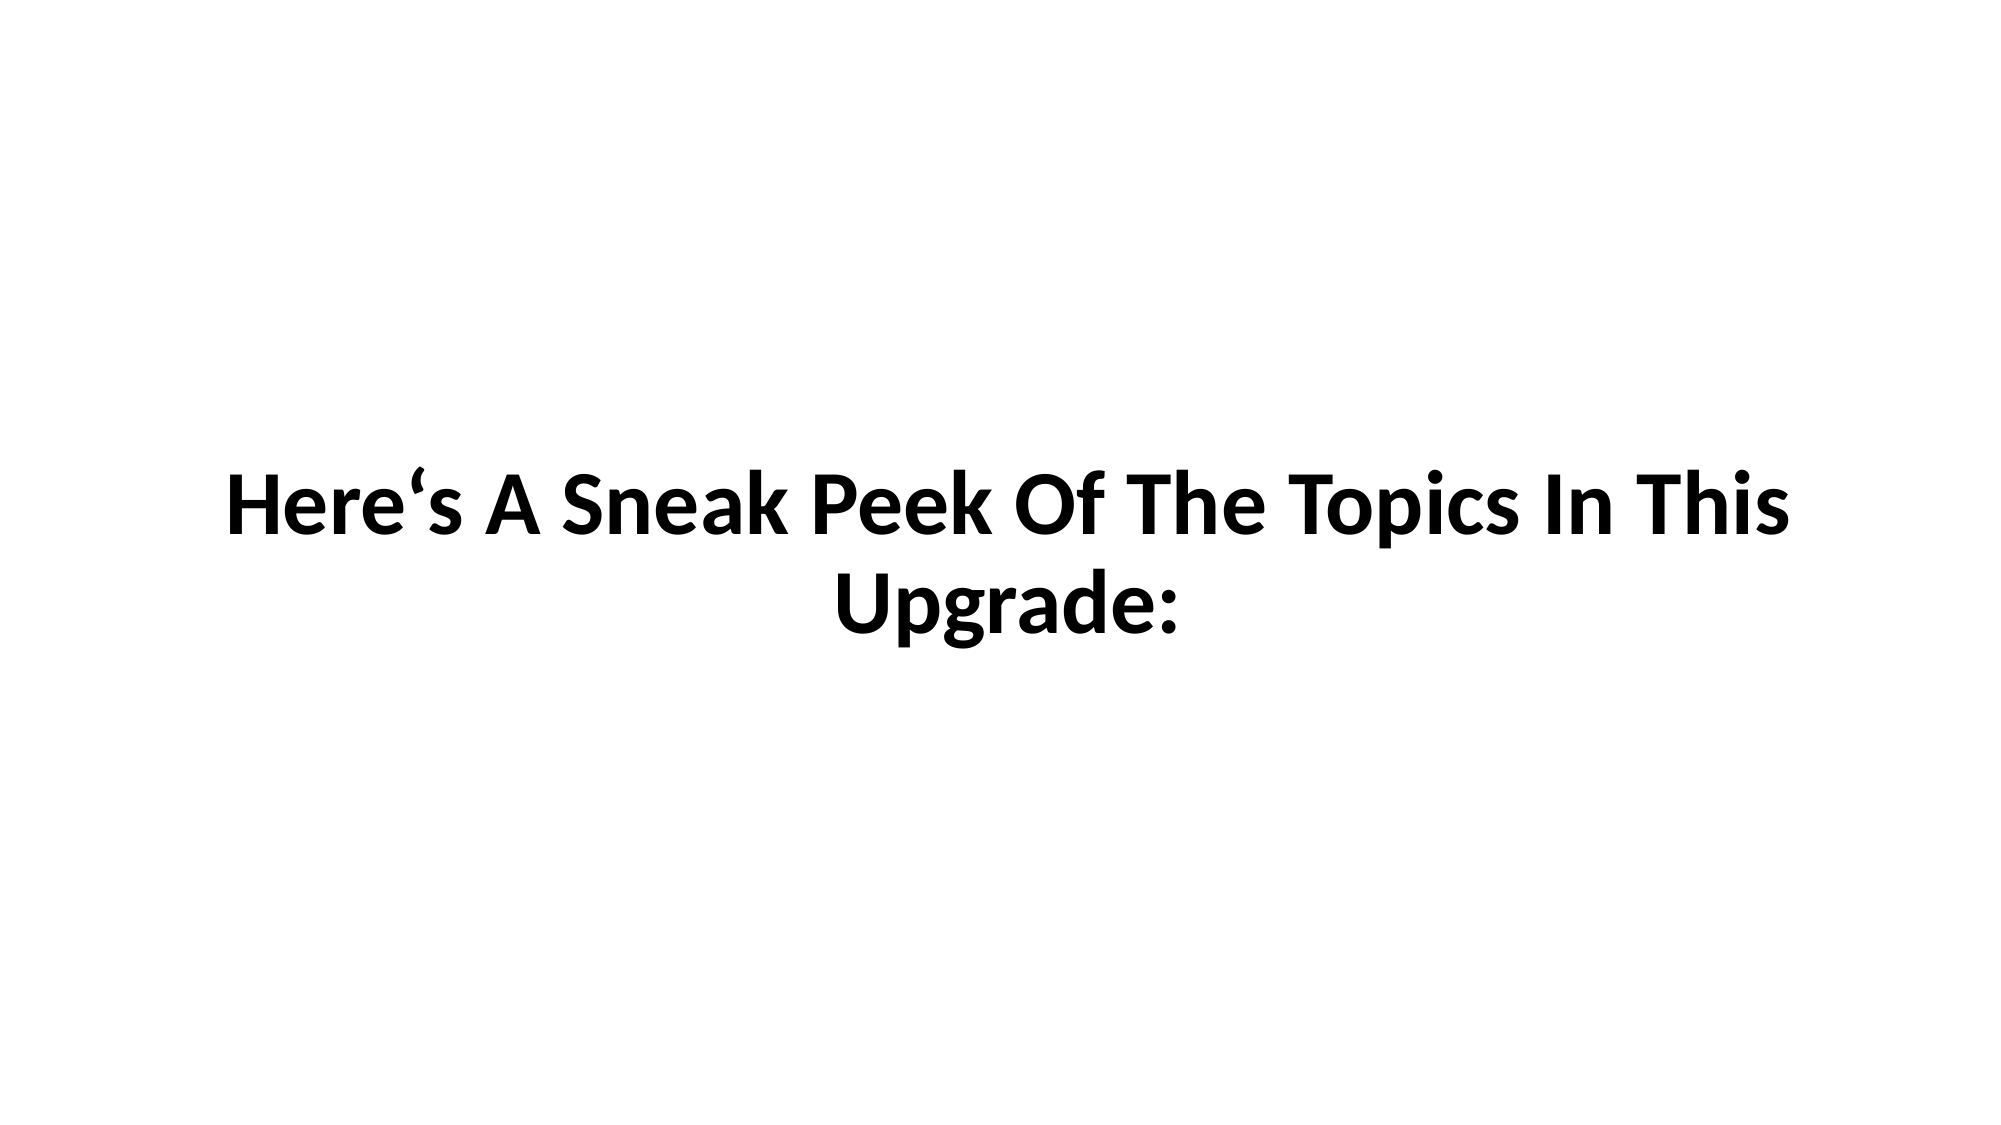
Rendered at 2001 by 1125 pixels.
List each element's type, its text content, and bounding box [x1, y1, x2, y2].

title Here‘s A Sneak Peek Of The Topics In This Upgrade: [145, 445, 1871, 664]
